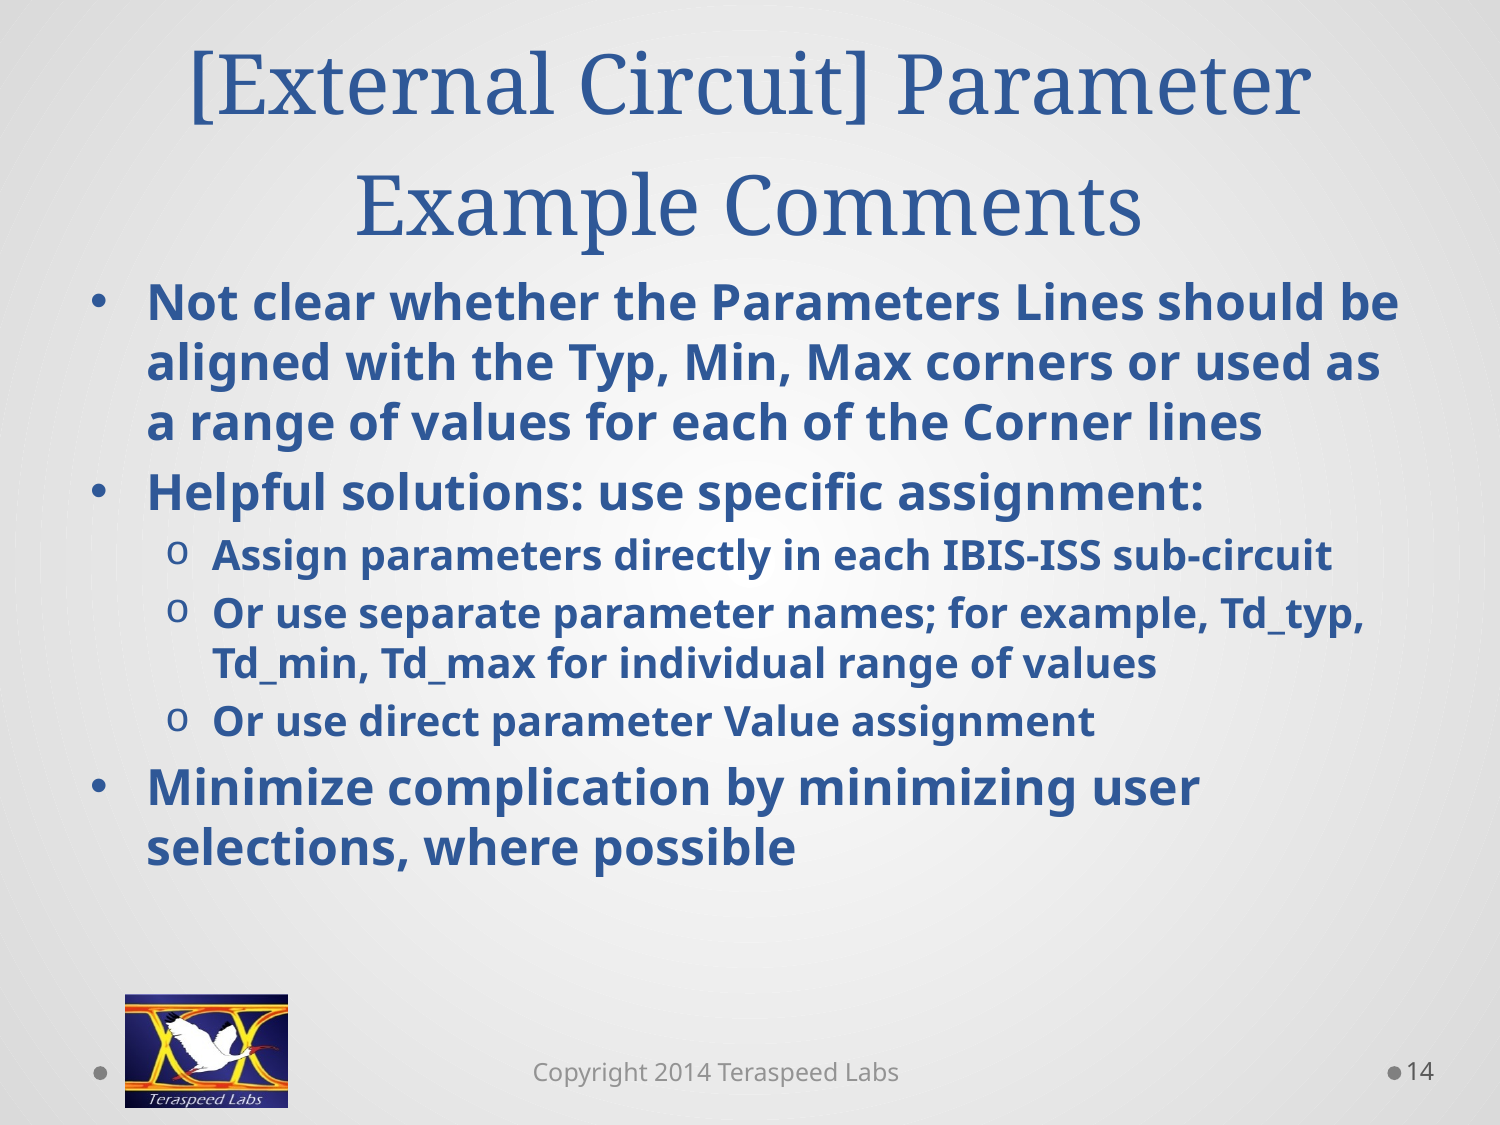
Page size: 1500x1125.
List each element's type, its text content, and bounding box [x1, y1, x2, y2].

list Not clear whether the Parameters Lines should be aligned with the Typ, Min, Max corners or used as a range of values for each of the Corner lines Helpful solutions: use specific assignment: Assign parameters directly in each IBIS-ISS sub-circuit Or use separate parameter names; for example, Td_typ, Td_min, Td_max for individual range of values Or use direct parameter Value assignment Minimize complication by minimizing user selections, where possible [75, 262, 1425, 1005]
title [External Circuit] Parameter Example Comments [75, 0, 1425, 262]
picture [125, 1005, 288, 1108]
footer Copyright 2014 Teraspeed Labs [525, 1043, 993, 1103]
slide_number 14 [1401, 1042, 1494, 1103]
